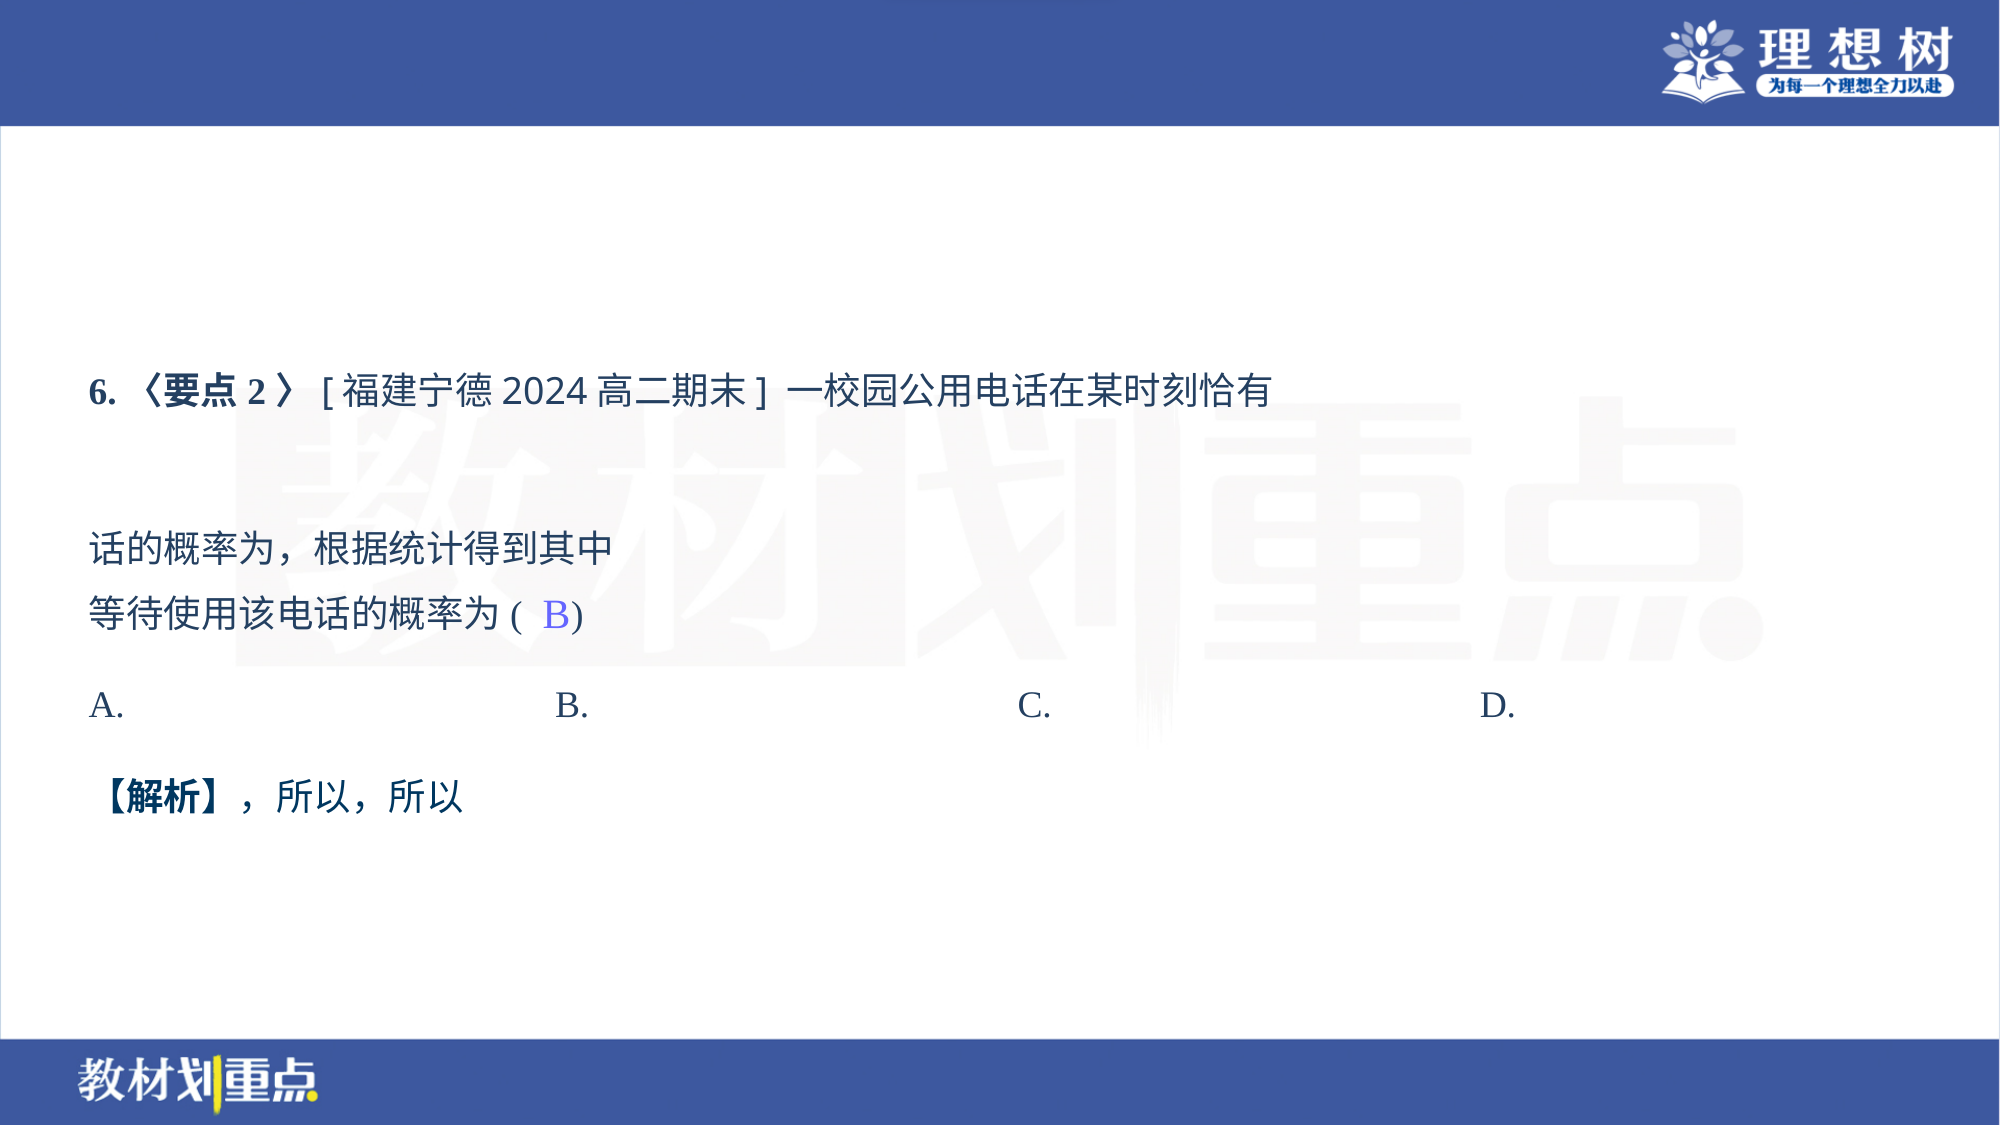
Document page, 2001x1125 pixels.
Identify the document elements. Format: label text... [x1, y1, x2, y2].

text_box B [527, 584, 586, 635]
picture [0, 0, 2000, 1125]
